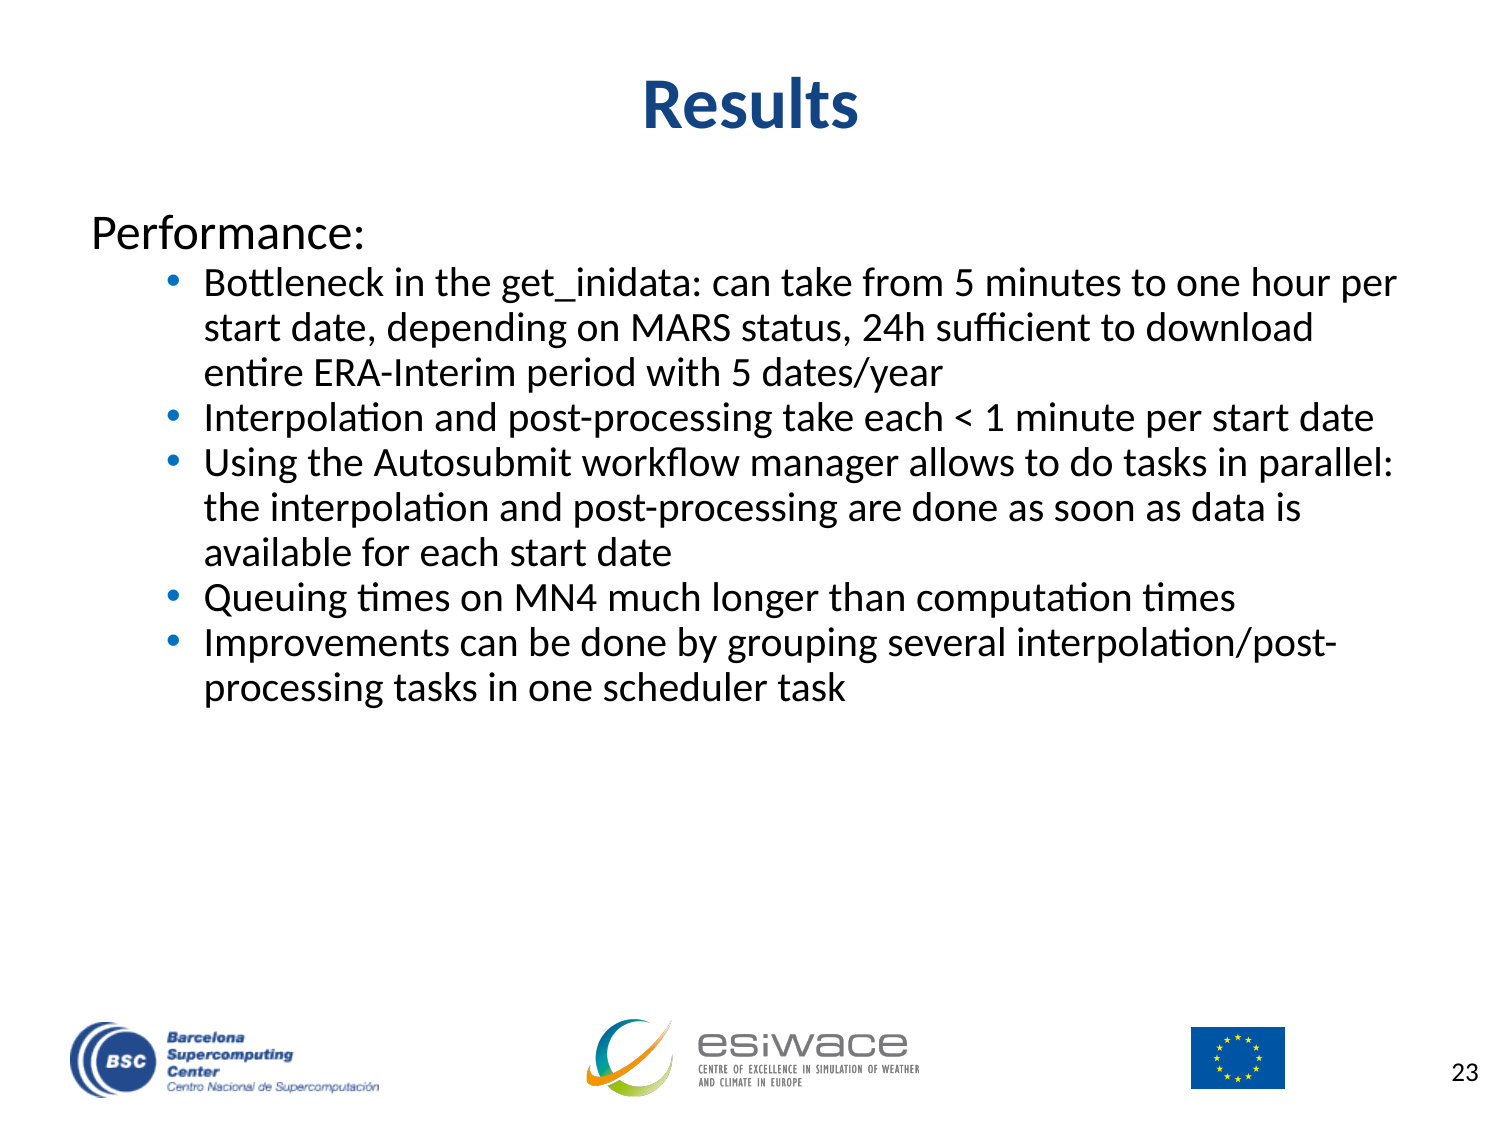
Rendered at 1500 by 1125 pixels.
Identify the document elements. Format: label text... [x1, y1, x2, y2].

list Performance: Bottleneck in the get_inidata: can take from 5 minutes to one hour per start date, depending on MARS status, 24h sufficient to download entire ERA-Interim period with 5 dates/year Interpolation and post-processing take each < 1 minute per start date Using the Autosubmit workflow manager allows to do tasks in parallel: the interpolation and post-processing are done as soon as data is available for each start date Queuing times on MN4 much longer than computation times Improvements can be done by grouping several interpolation/post-processing tasks in one scheduler task [76, 199, 1427, 993]
picture [580, 1017, 920, 1099]
picture [70, 1022, 379, 1098]
picture [1190, 1027, 1285, 1090]
title Results [76, 35, 1427, 174]
slide_number ‹#› [1403, 1038, 1494, 1125]
